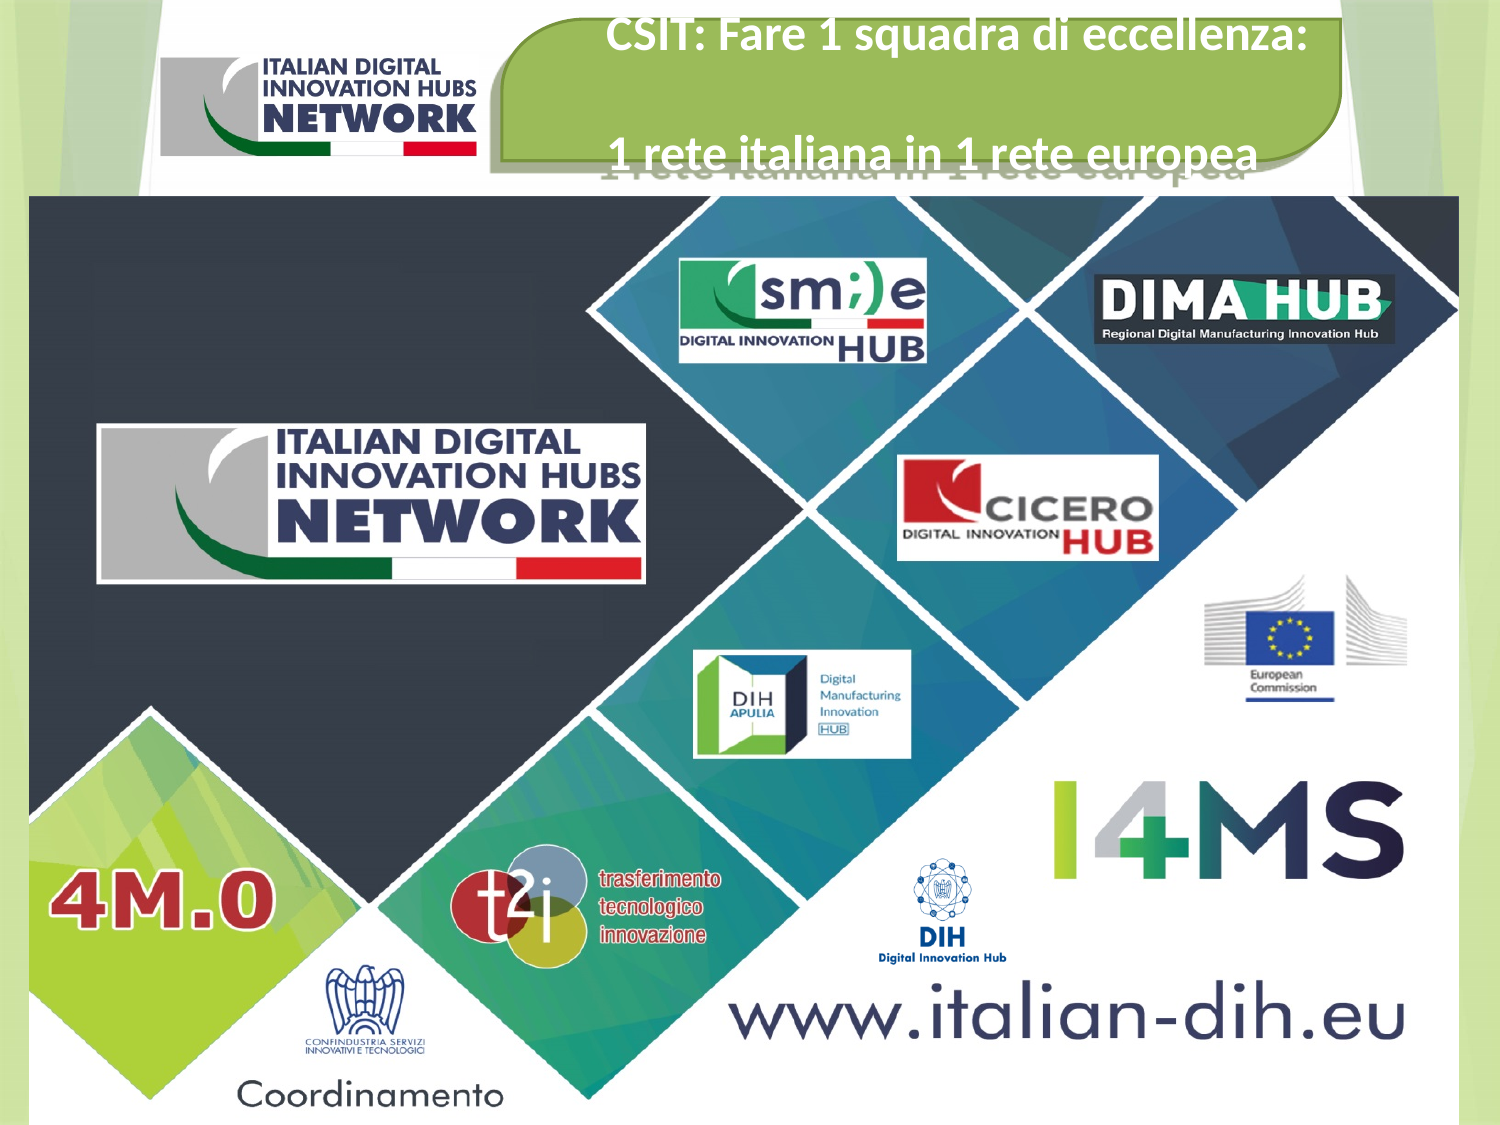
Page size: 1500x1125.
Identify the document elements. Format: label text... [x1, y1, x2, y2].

text_box CSIT: Fare 1 squadra di eccellenza: 1 rete italiana in 1 rete europea [501, 19, 1341, 161]
picture [0, 0, 1500, 1125]
